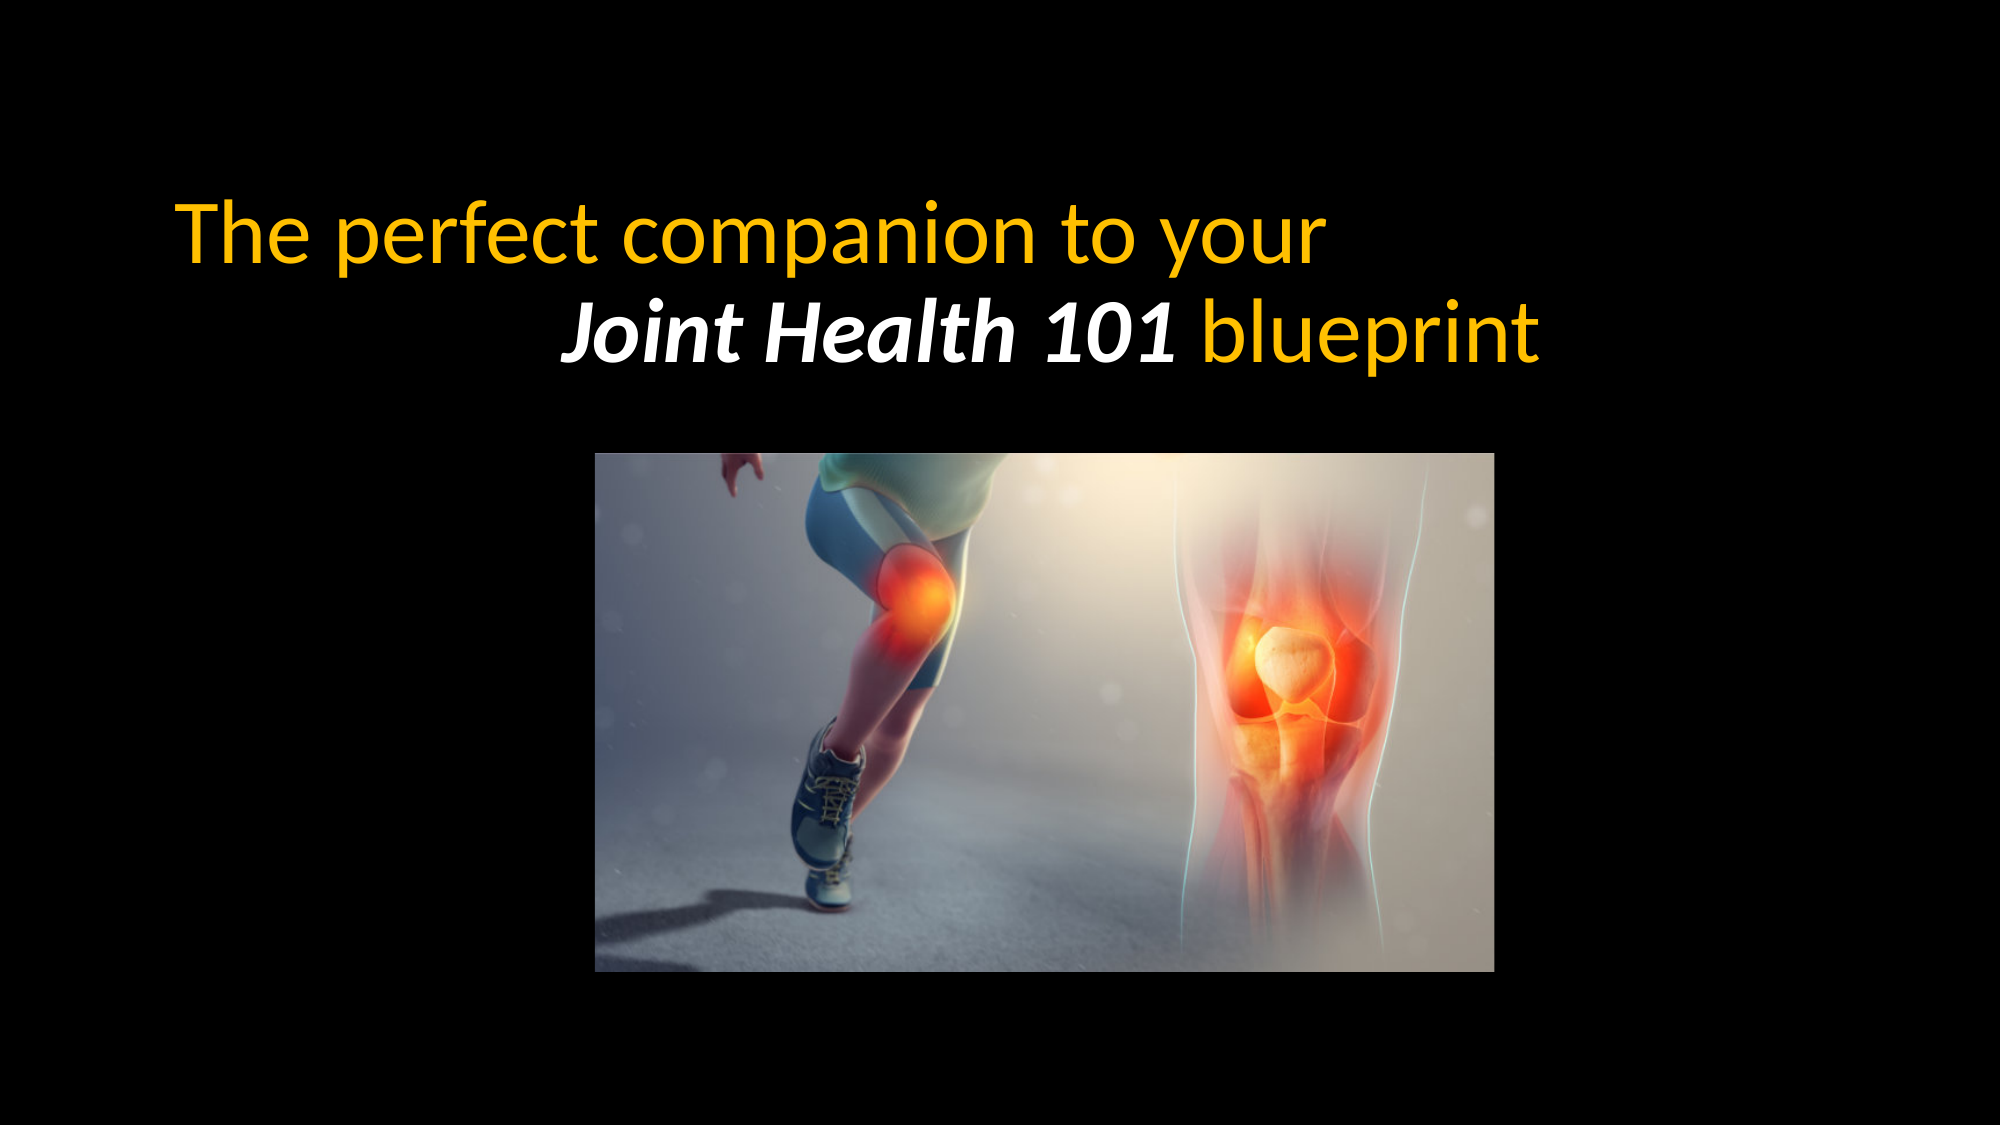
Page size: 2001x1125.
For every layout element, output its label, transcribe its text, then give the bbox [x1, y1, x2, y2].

list The perfect companion to your Joint Health 101 blueprint [158, 176, 1884, 731]
picture [594, 453, 1495, 972]
